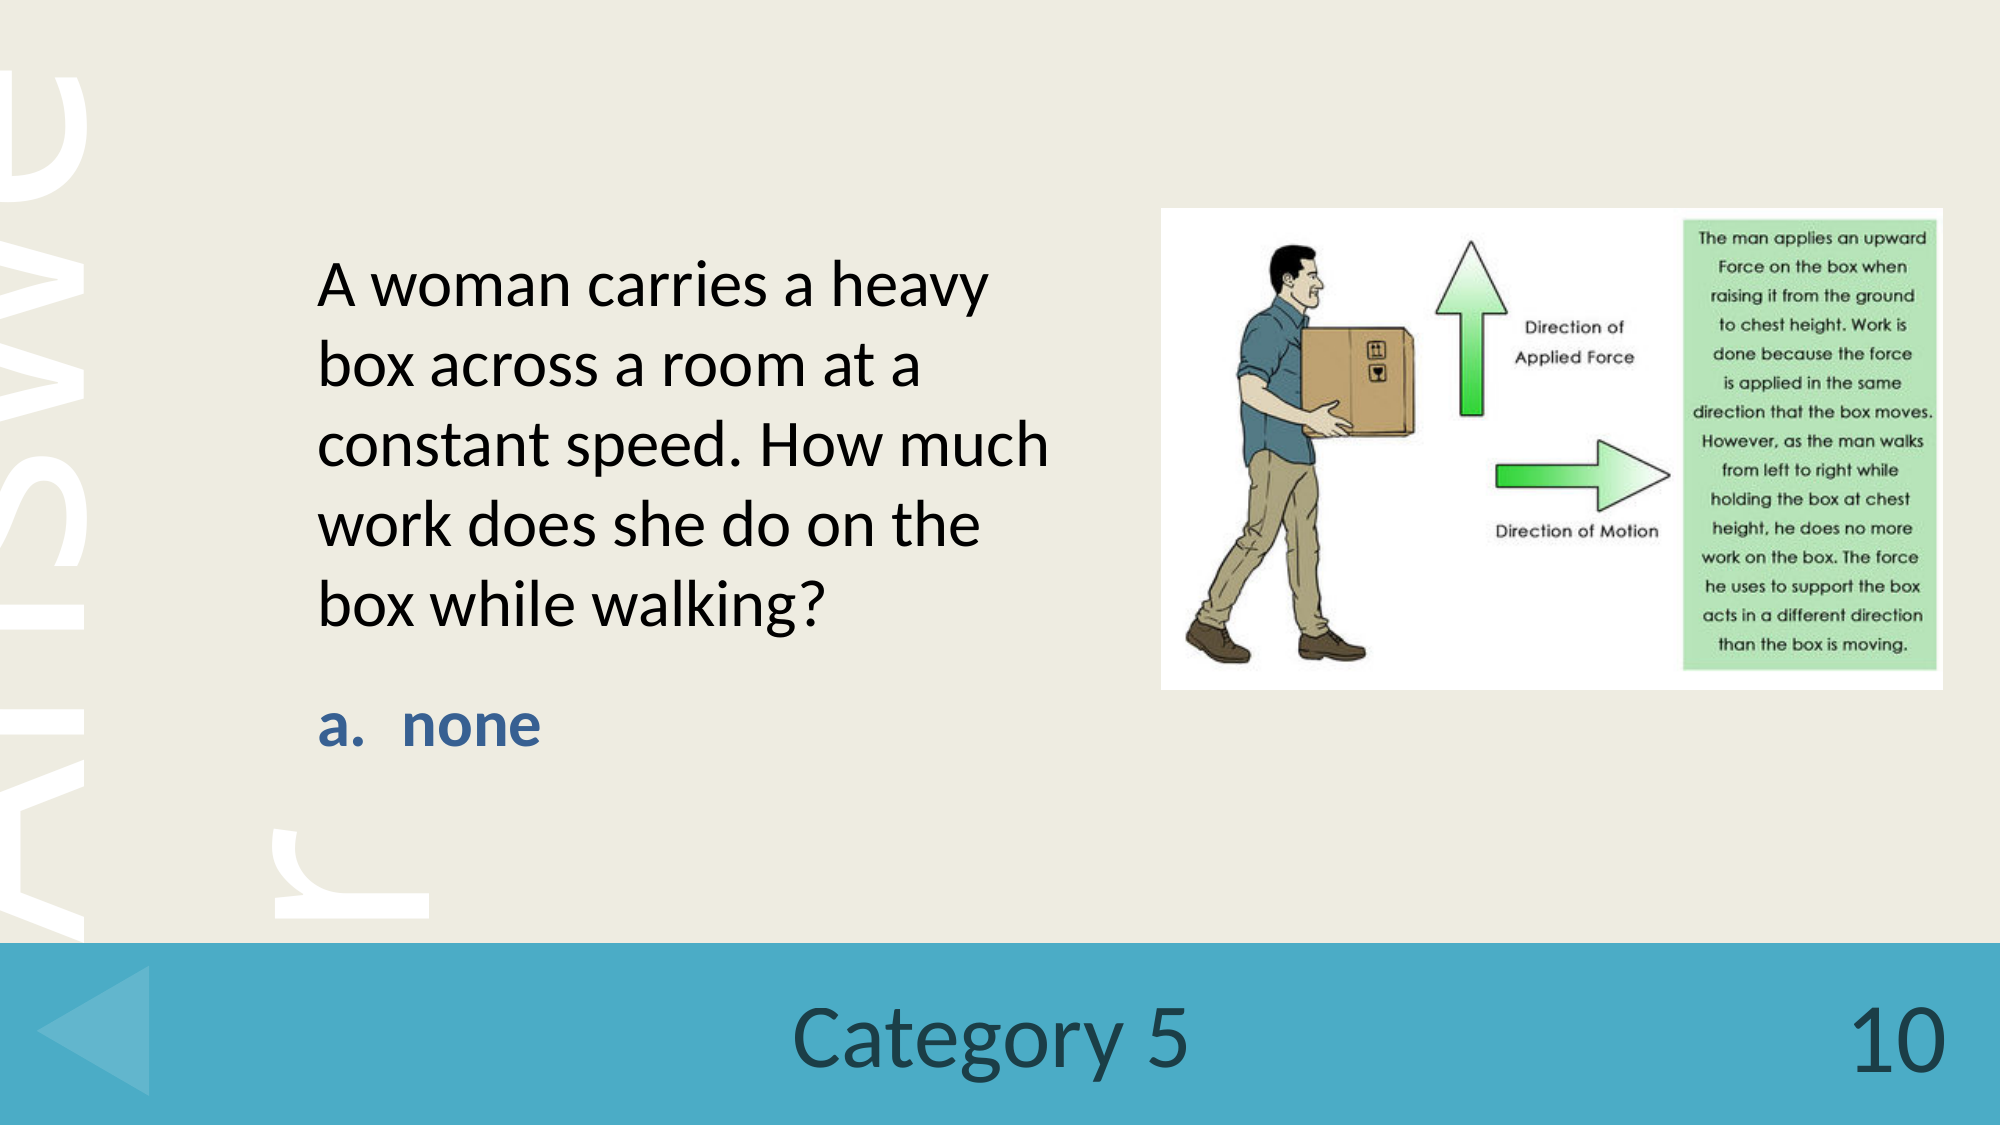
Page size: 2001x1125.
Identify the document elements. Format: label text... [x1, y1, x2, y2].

list A woman carries a heavy box across a room at a constant speed. How much work does she do on the box while walking? none [302, 65, 1093, 935]
list 10 [1893, 967, 1963, 1097]
title Category 5 [92, 937, 1893, 1125]
picture [1160, 208, 1943, 690]
